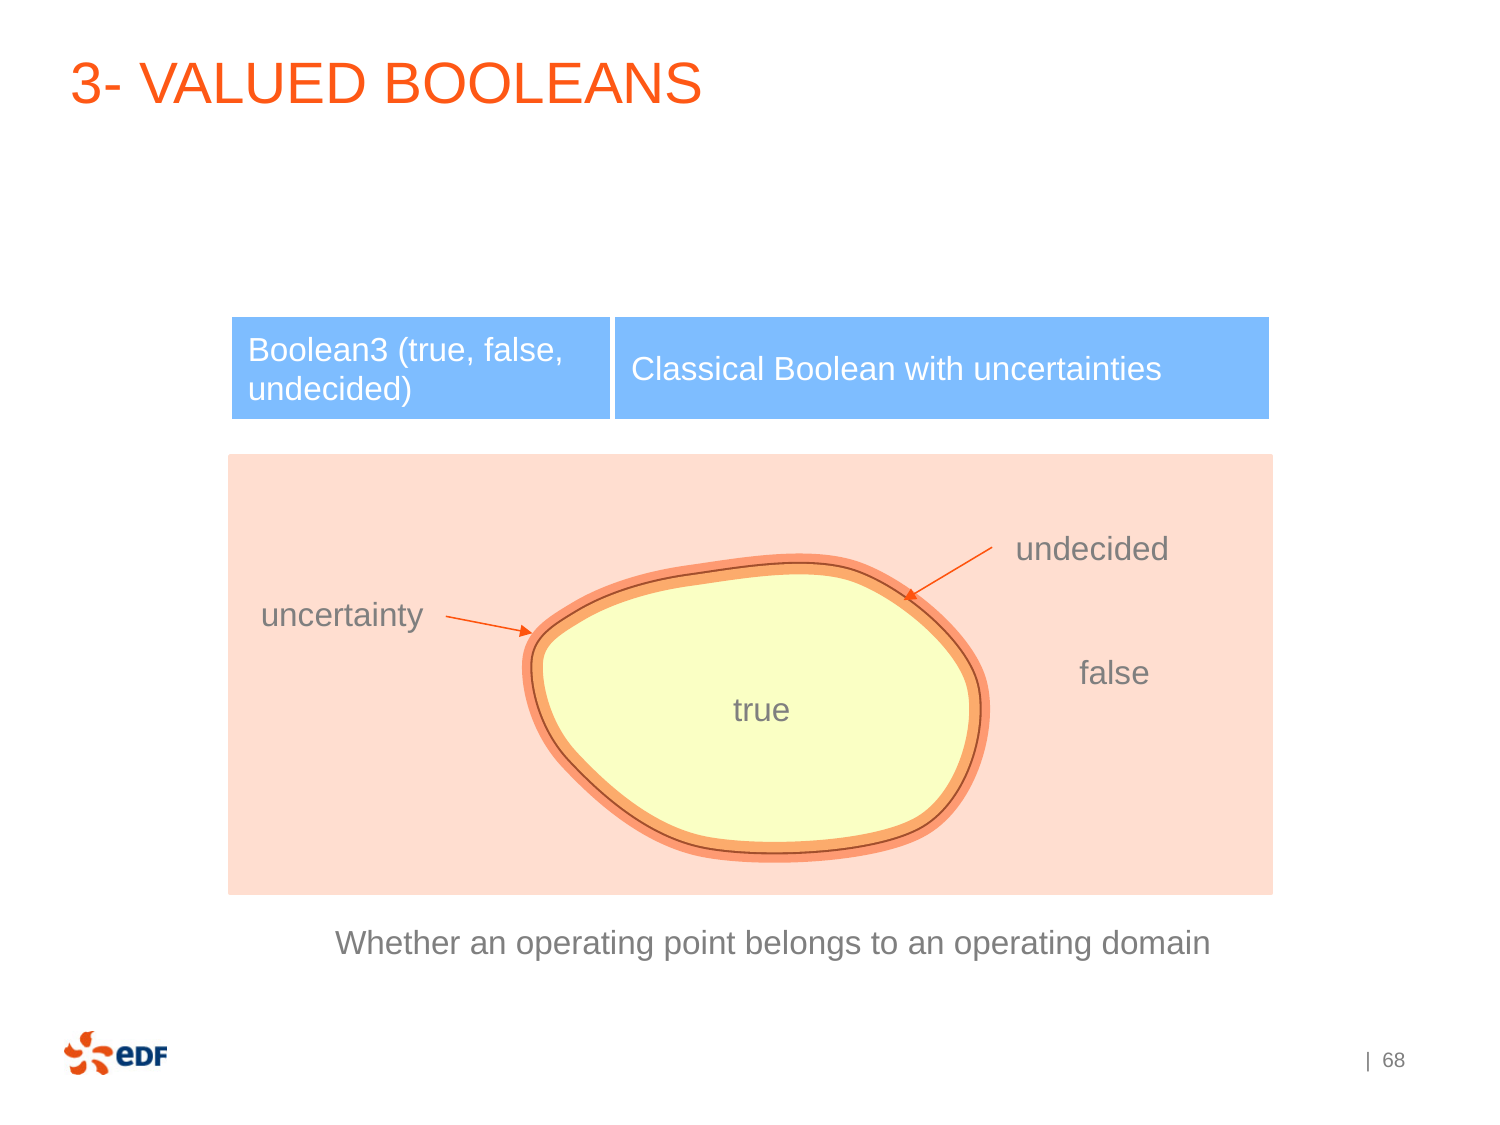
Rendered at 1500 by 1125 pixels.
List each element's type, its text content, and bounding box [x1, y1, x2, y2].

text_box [229, 314, 1272, 422]
picture [64, 1031, 167, 1075]
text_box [229, 455, 1272, 963]
title 3- valued Booleans [64, 45, 1436, 185]
